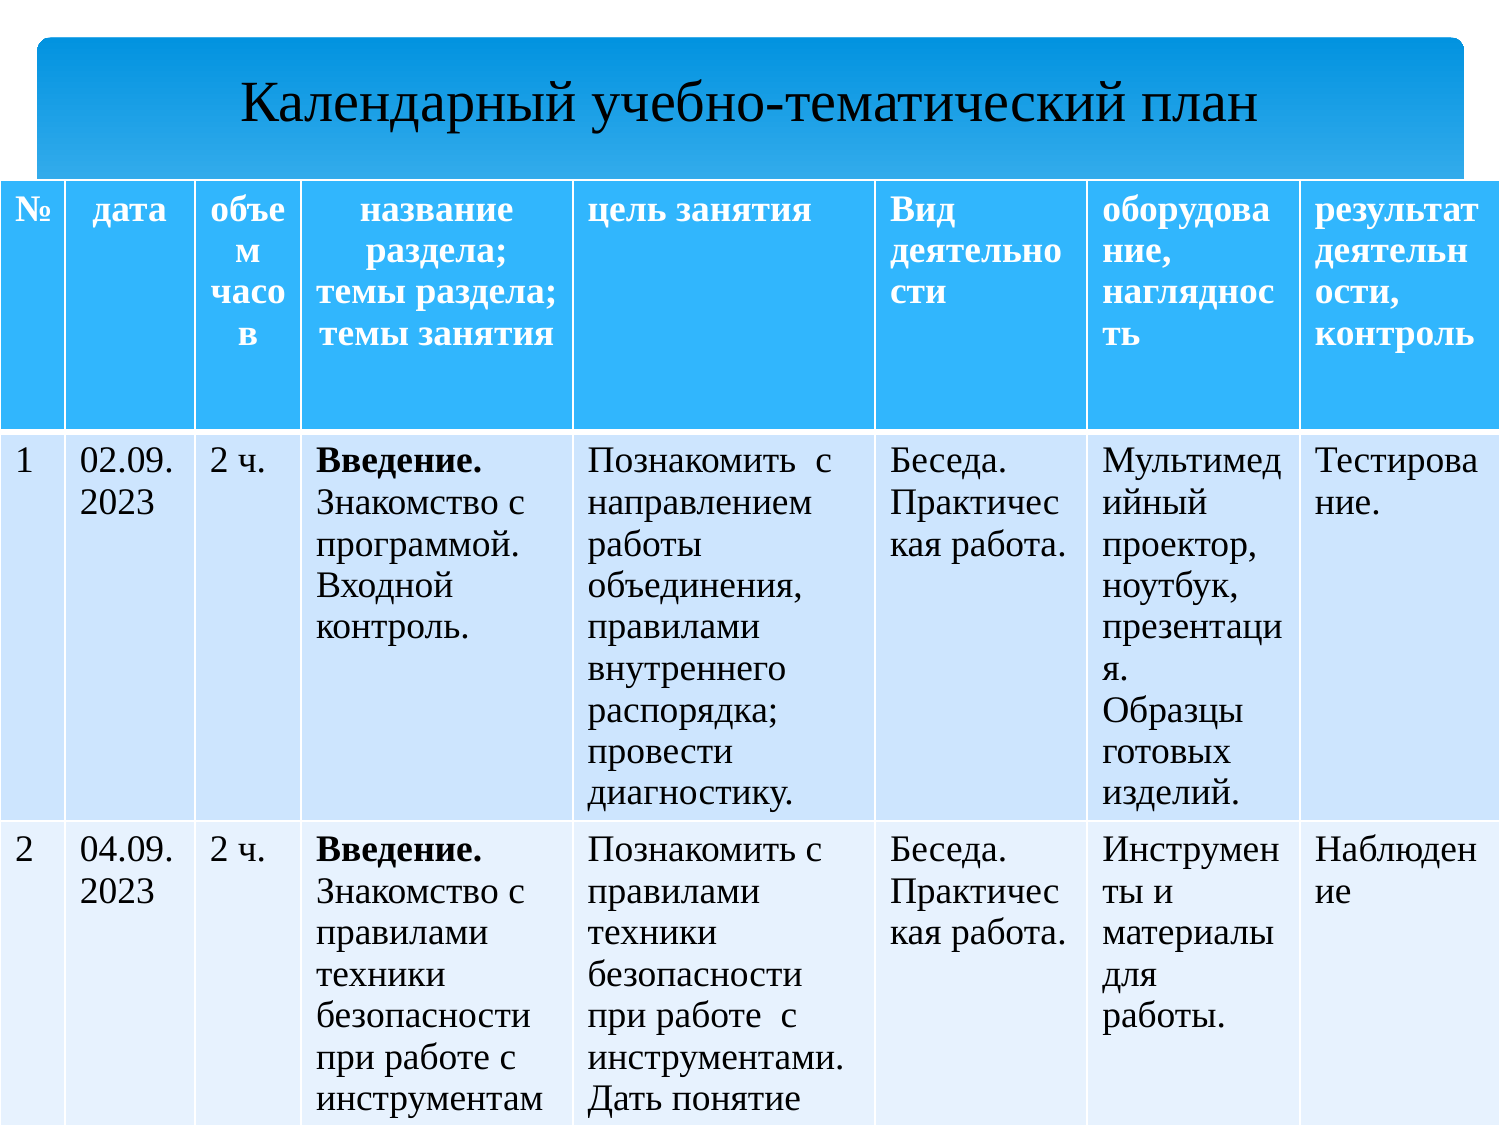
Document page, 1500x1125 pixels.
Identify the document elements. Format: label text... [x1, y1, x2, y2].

table_cell Познакомить с направлением работы объединения, правилами внутреннего распорядка; провести диагностику. [574, 435, 874, 820]
table_cell 2 [1, 822, 64, 1125]
table_header цель занятия [574, 181, 874, 429]
table_header результат деятельности, контроль [1301, 181, 1499, 429]
table_cell 1 [1, 435, 64, 820]
table_header № [1, 181, 64, 429]
table_cell Тестирование. [1301, 435, 1499, 820]
table_header Вид деятельности [876, 181, 1086, 429]
table_cell Познакомить с правилами техники безопасности при работе с инструментами. Дать понятие материаловедение. [574, 822, 874, 1125]
table_cell Введение. Знакомство с правилами техники безопасности при работе с инструментами. Материаловедение. [302, 822, 572, 1125]
table_cell Беседа. Практическая работа. [876, 435, 1086, 820]
table_header оборудование, наглядность [1088, 181, 1299, 429]
table_cell 04.09.2023 [66, 822, 194, 1125]
table_header объем часов [196, 181, 300, 429]
table_cell 2 ч. [196, 822, 300, 1125]
table_header название раздела; темы раздела; темы занятия [302, 181, 572, 429]
table_cell 02.09.2023 [66, 435, 194, 820]
table_cell Мультимедийный проектор, ноутбук, презентация. Образцы готовых изделий. [1088, 435, 1299, 820]
table_cell Наблюдение [1301, 822, 1499, 1125]
table_cell Введение. Знакомство с программой. Входной контроль. [302, 435, 572, 820]
table_cell 2 ч. [196, 435, 300, 820]
table_cell Беседа. Практическая работа. [876, 822, 1086, 1125]
table_cell Инструменты и материалы для работы. [1088, 822, 1299, 1125]
title Календарный учебно-тематический план [75, 0, 1425, 179]
table_header дата [66, 181, 194, 429]
